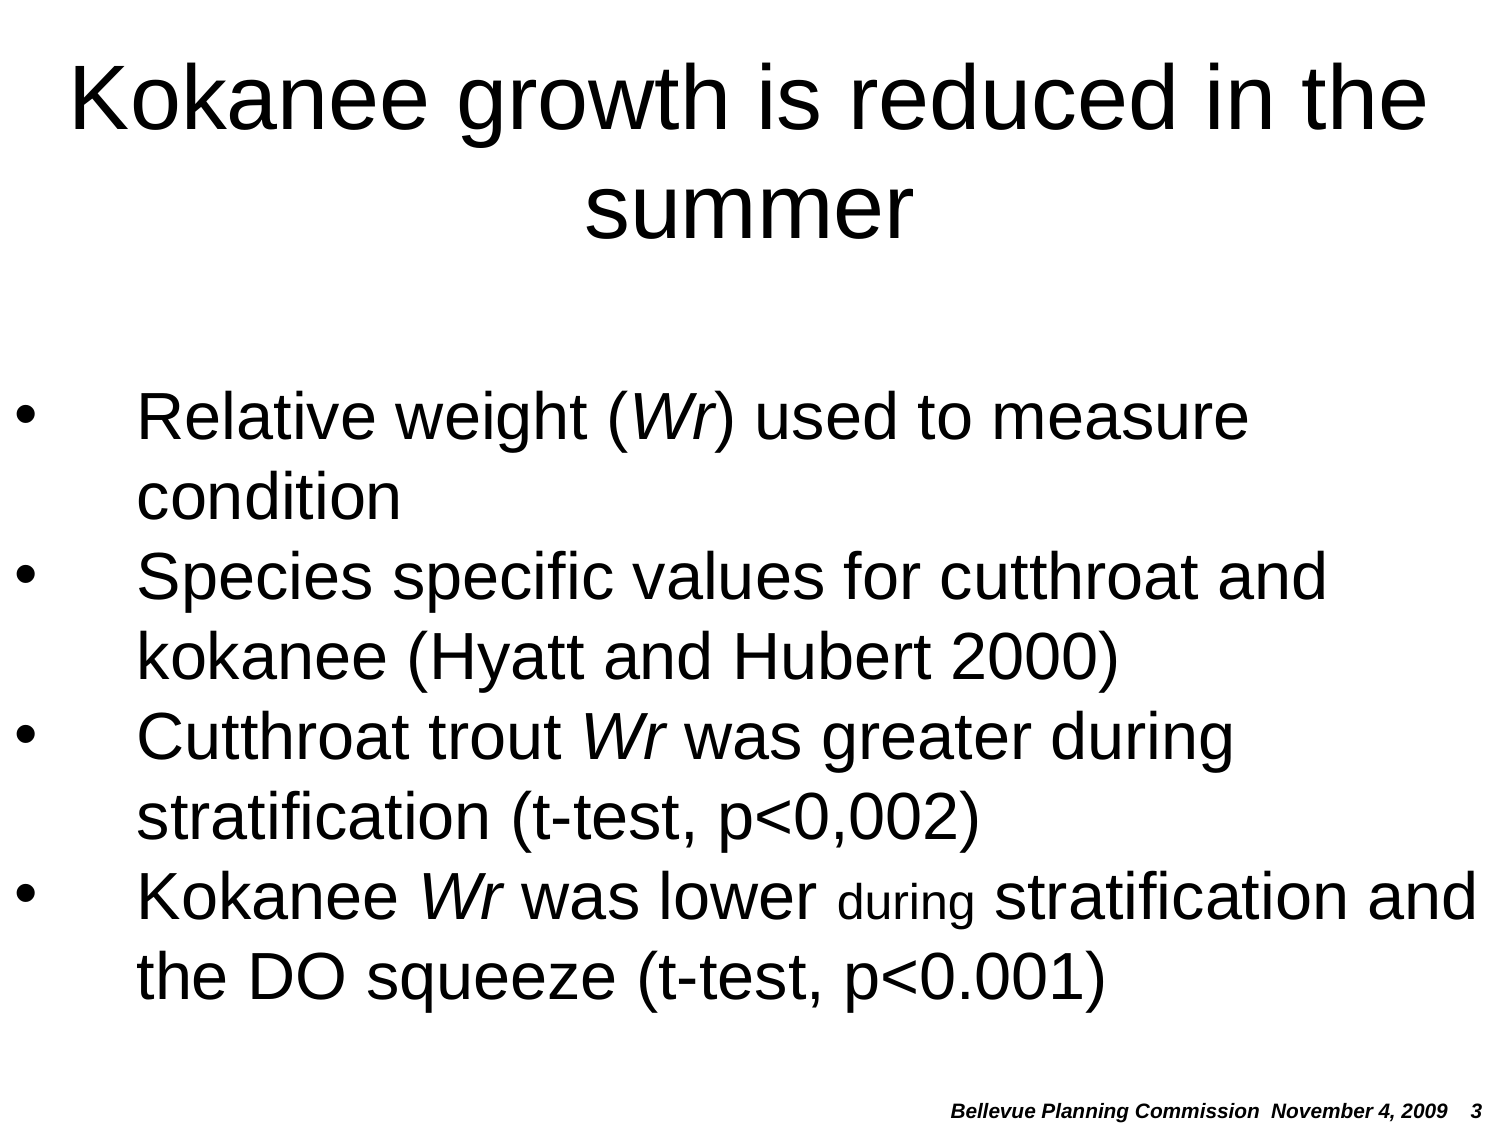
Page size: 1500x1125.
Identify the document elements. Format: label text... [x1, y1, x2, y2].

text_box Kokanee growth is reduced in the summer [0, 30, 1500, 265]
text_box Relative weight (Wr) used to measure condition Species specific values for cutthroat and kokanee (Hyatt and Hubert 2000) Cutthroat trout Wr was greater during stratification (t-test, p<0,002) Kokanee Wr was lower during stratification and the DO squeeze (t-test, p<0.001) [0, 365, 1500, 1020]
